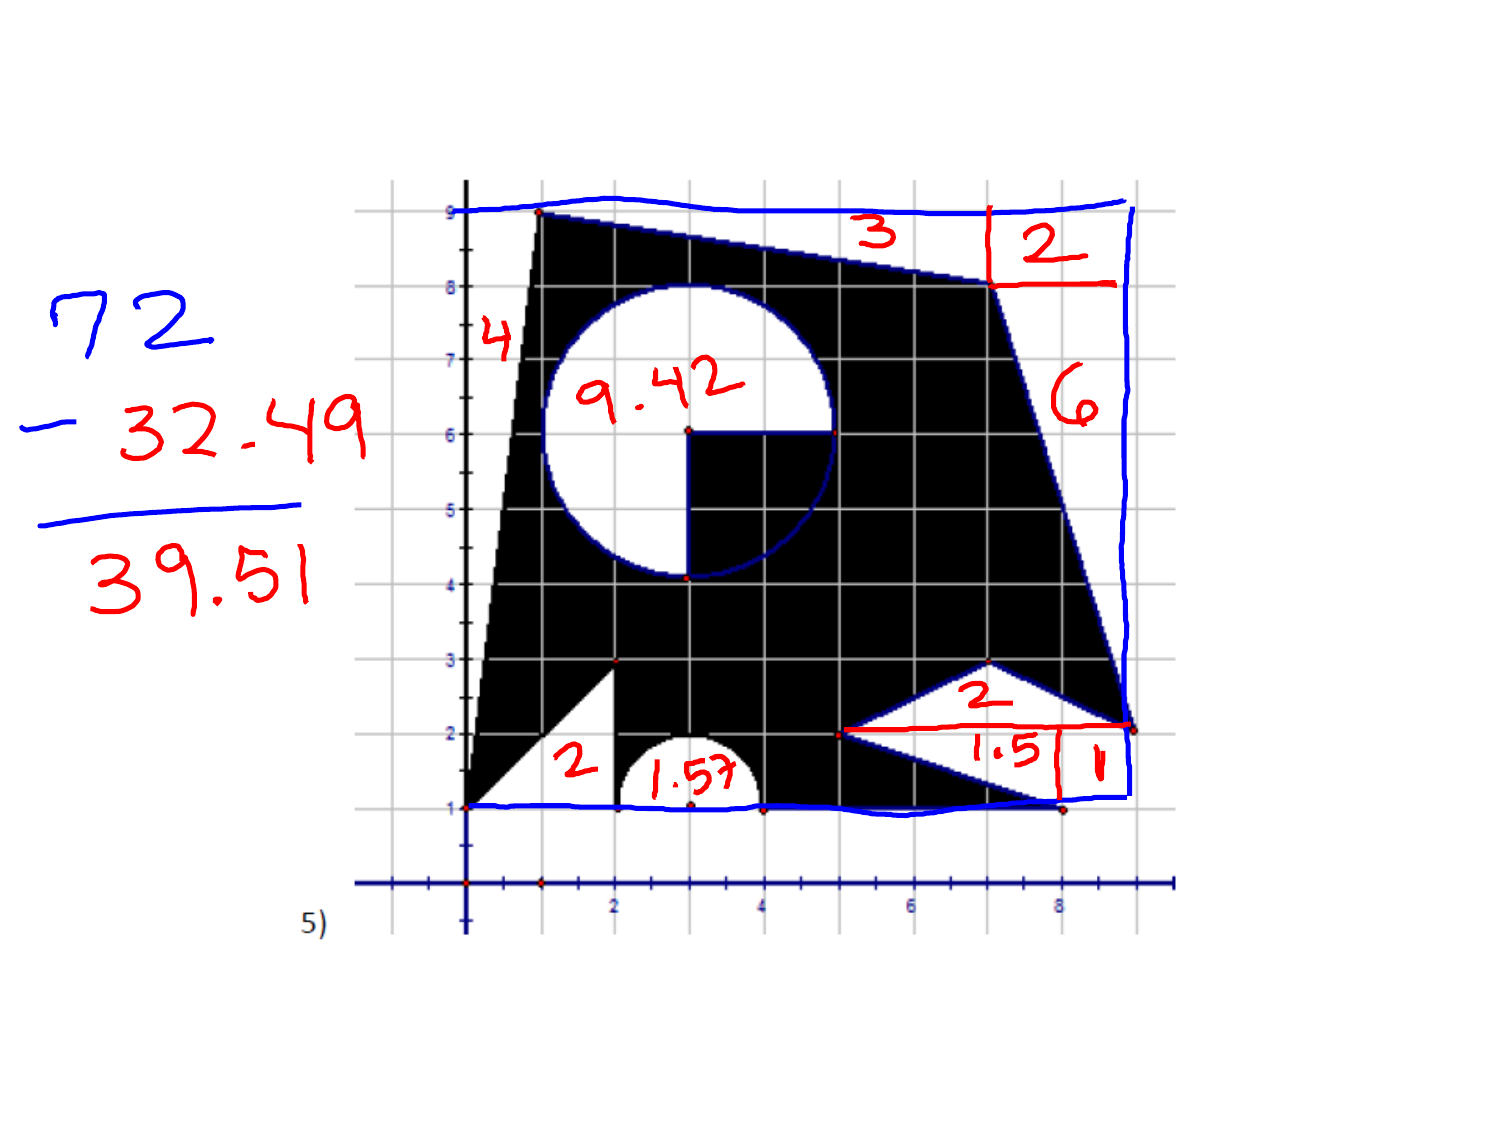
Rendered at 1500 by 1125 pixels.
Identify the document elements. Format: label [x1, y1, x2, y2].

text_box [242, 443, 255, 449]
text_box [51, 291, 106, 358]
picture [294, 163, 1206, 962]
text_box [90, 543, 308, 615]
text_box [20, 421, 77, 431]
text_box [134, 291, 213, 349]
text_box [268, 399, 289, 427]
text_box [173, 403, 216, 457]
text_box [122, 407, 163, 460]
text_box [39, 504, 289, 527]
